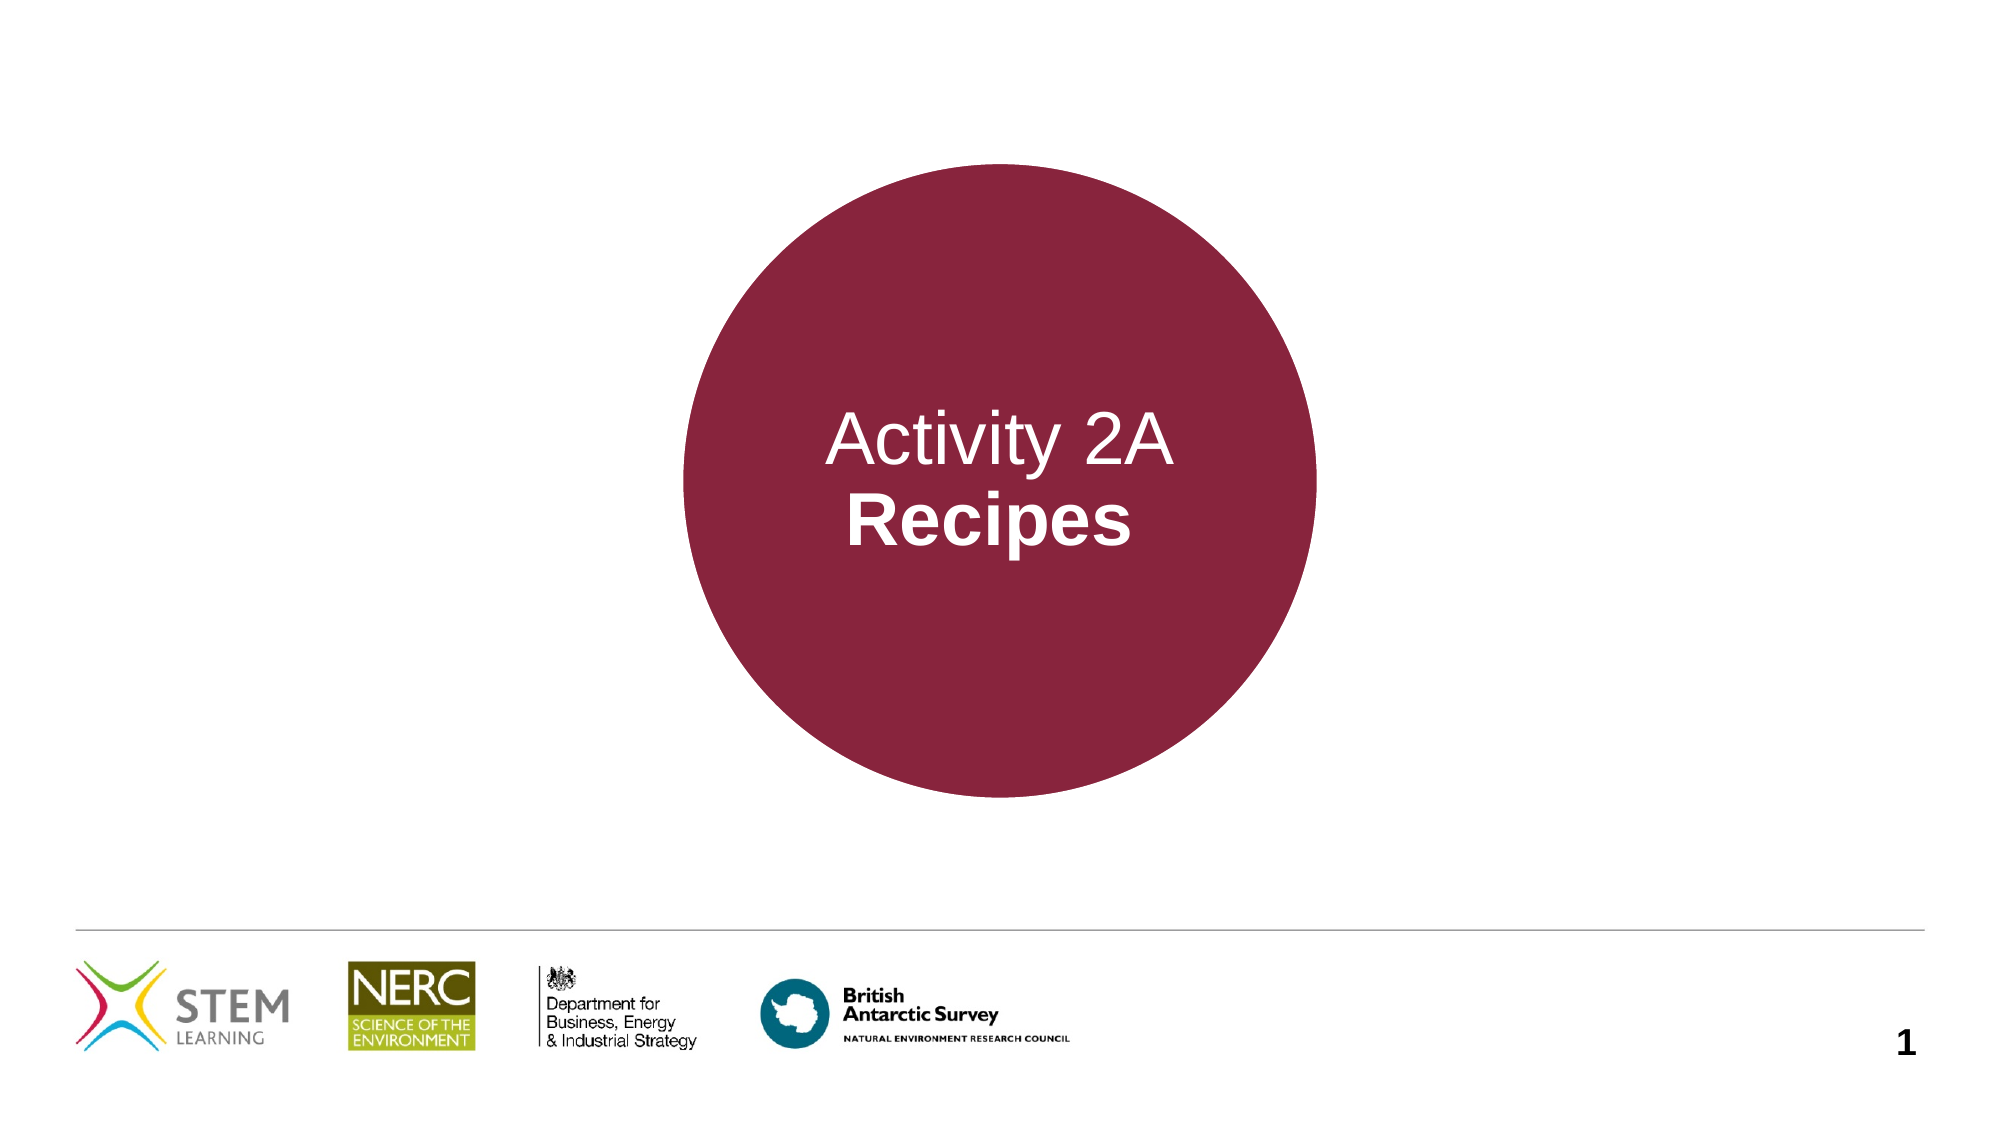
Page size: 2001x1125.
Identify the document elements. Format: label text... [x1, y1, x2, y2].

text_box [681, 162, 1319, 800]
title Activity 2A Recipes [703, 416, 1297, 546]
picture [37, 873, 1965, 1105]
slide_number 1 [1437, 1010, 1932, 1071]
